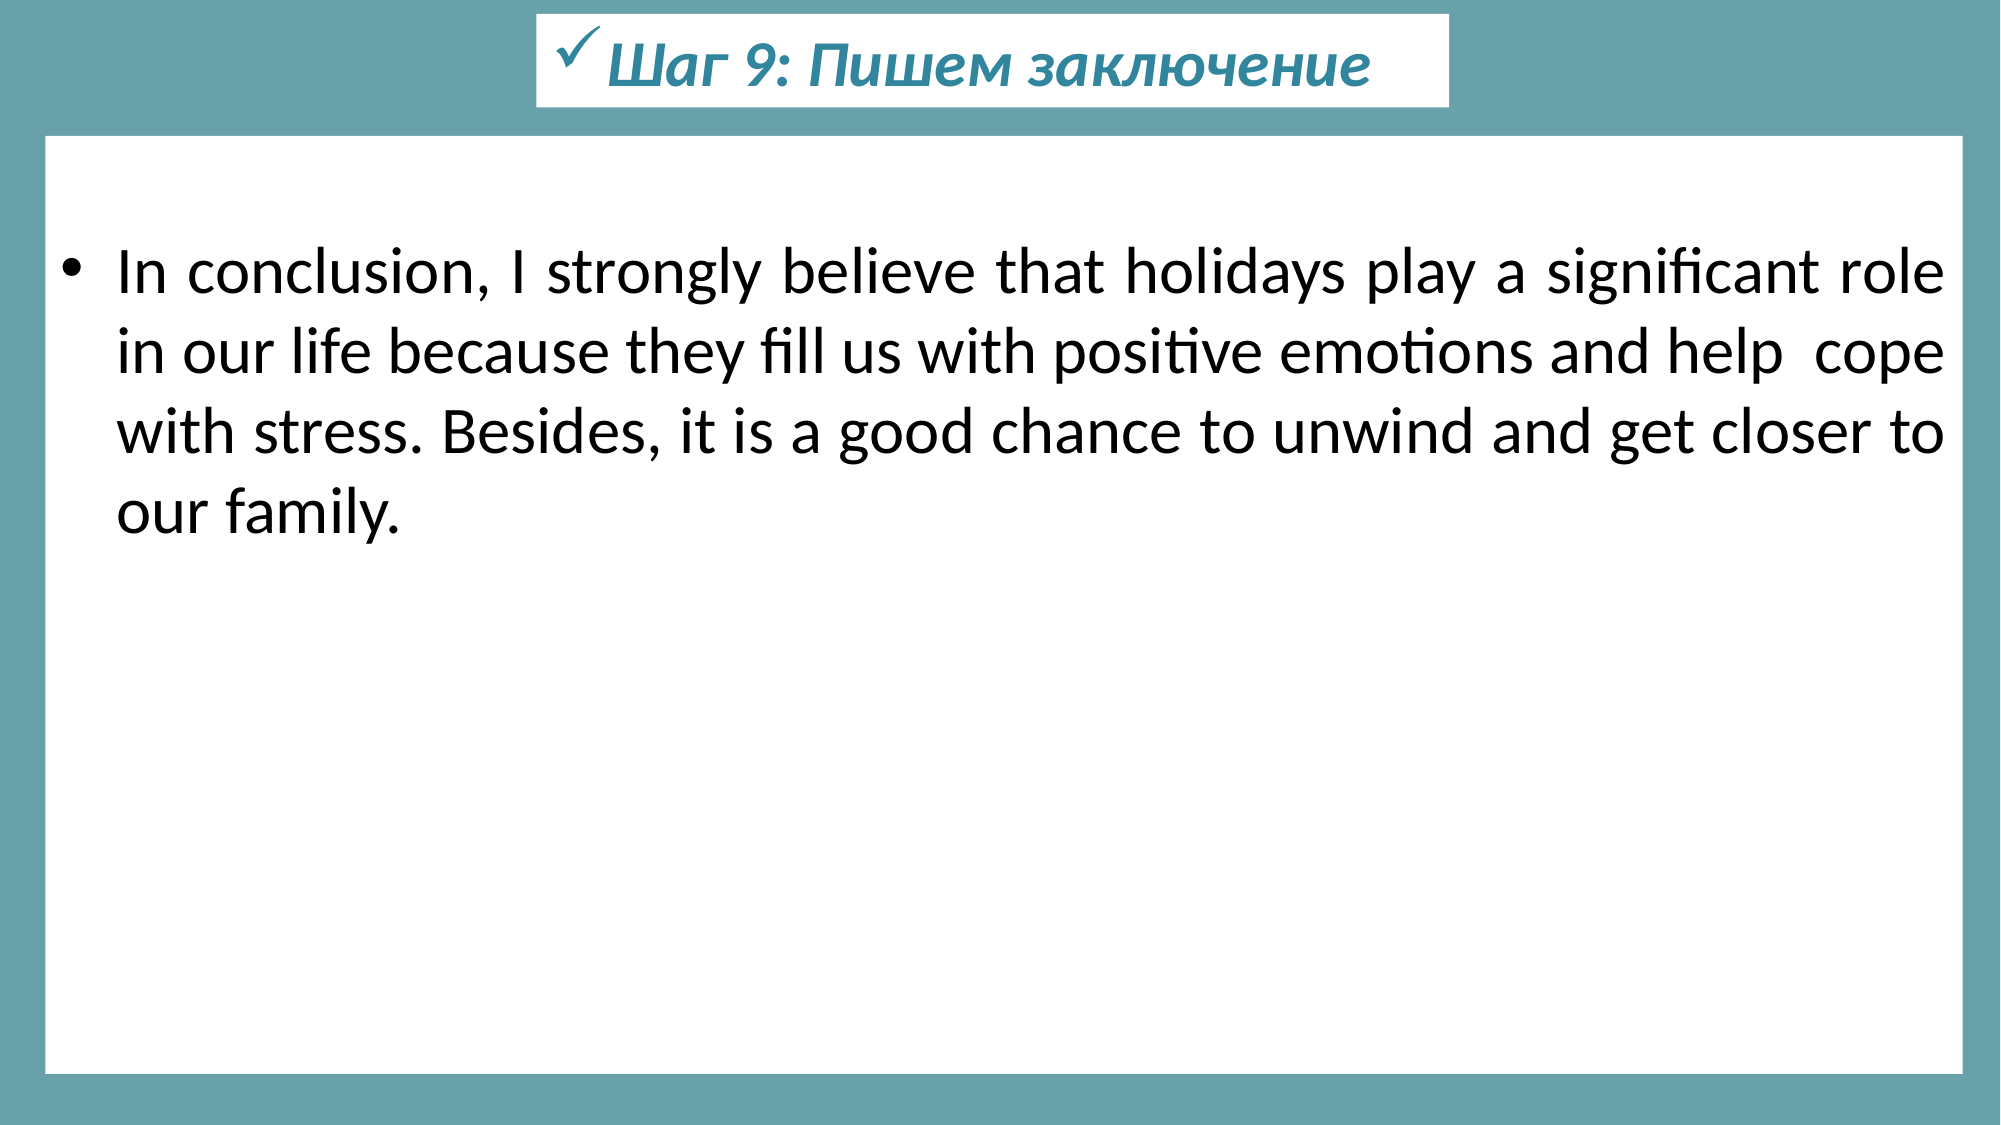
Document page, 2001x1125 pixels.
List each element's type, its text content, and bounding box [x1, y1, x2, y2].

text_box In conclusion, I strongly believe that holidays play a significant role in our life because they fill us with positive emotions and help cope with stress. Besides, it is a good chance to unwind and get closer to our family. [45, 135, 1963, 1074]
picture [0, 0, 2001, 1125]
list Шаг 9: Пишем заключение [536, 13, 1450, 108]
